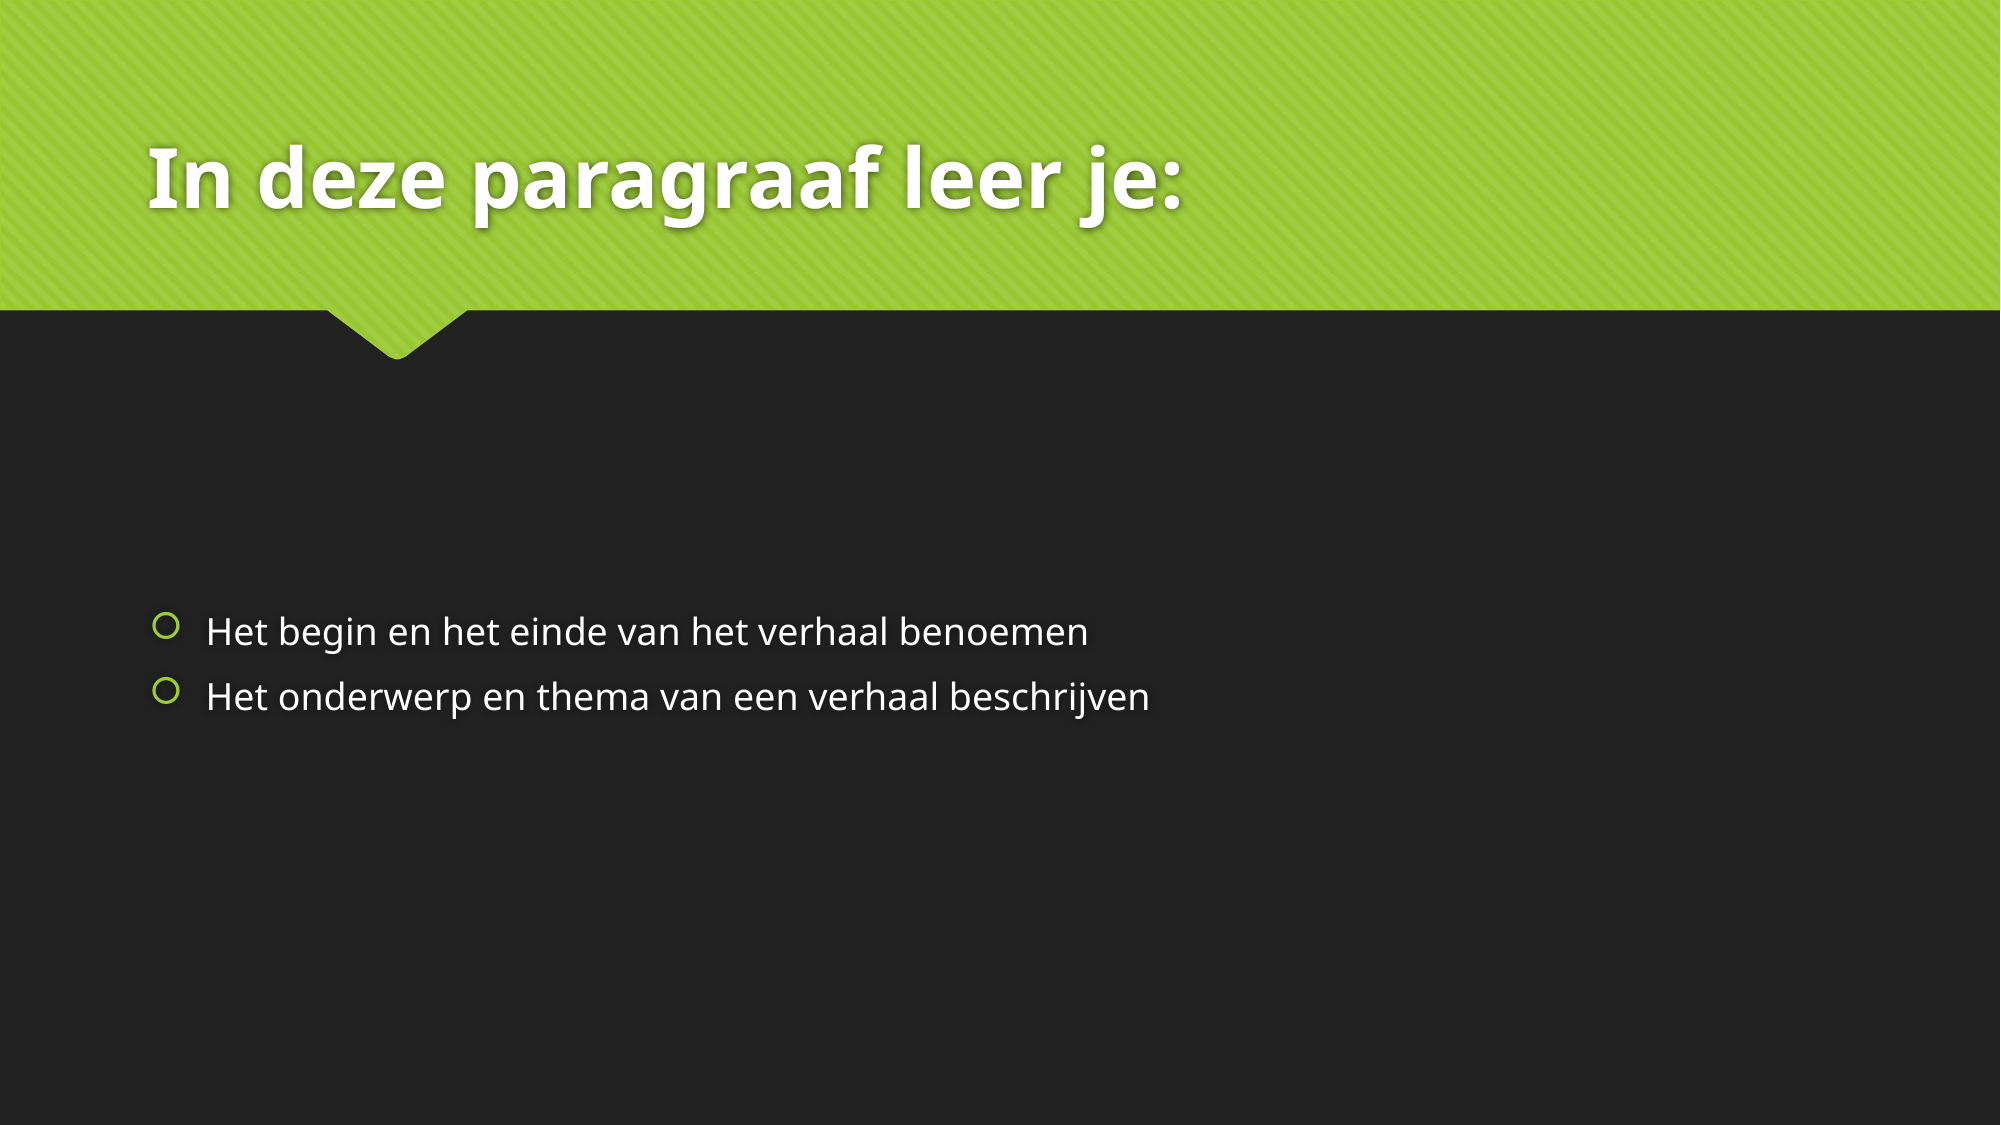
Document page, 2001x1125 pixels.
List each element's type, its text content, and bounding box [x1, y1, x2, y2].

list Het begin en het einde van het verhaal benoemen Het onderwerp en thema van een verhaal beschrijven [134, 364, 1866, 962]
title In deze paragraaf leer je: [132, 73, 1868, 233]
